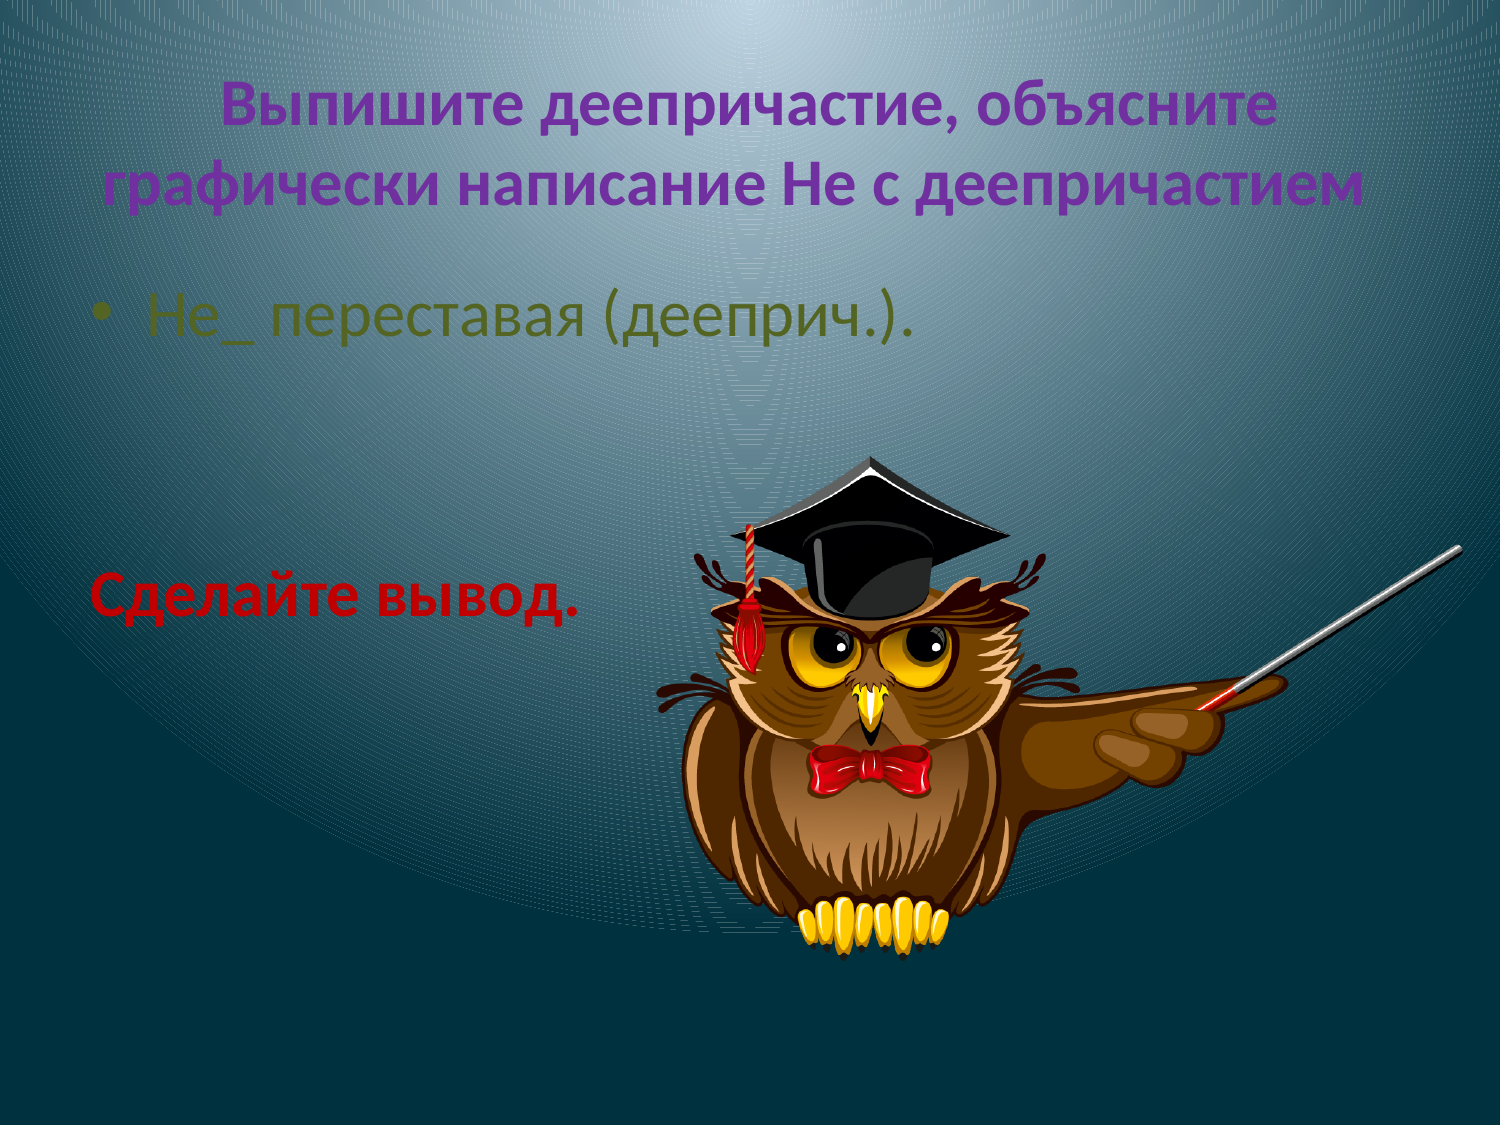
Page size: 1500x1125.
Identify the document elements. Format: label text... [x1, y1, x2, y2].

picture [656, 456, 1464, 960]
list Не_ переставая (дееприч.). Сделайте вывод. [75, 262, 1425, 1005]
title Выпишите деепричастие, объясните графически написание Не с деепричастием [75, 45, 1425, 233]
